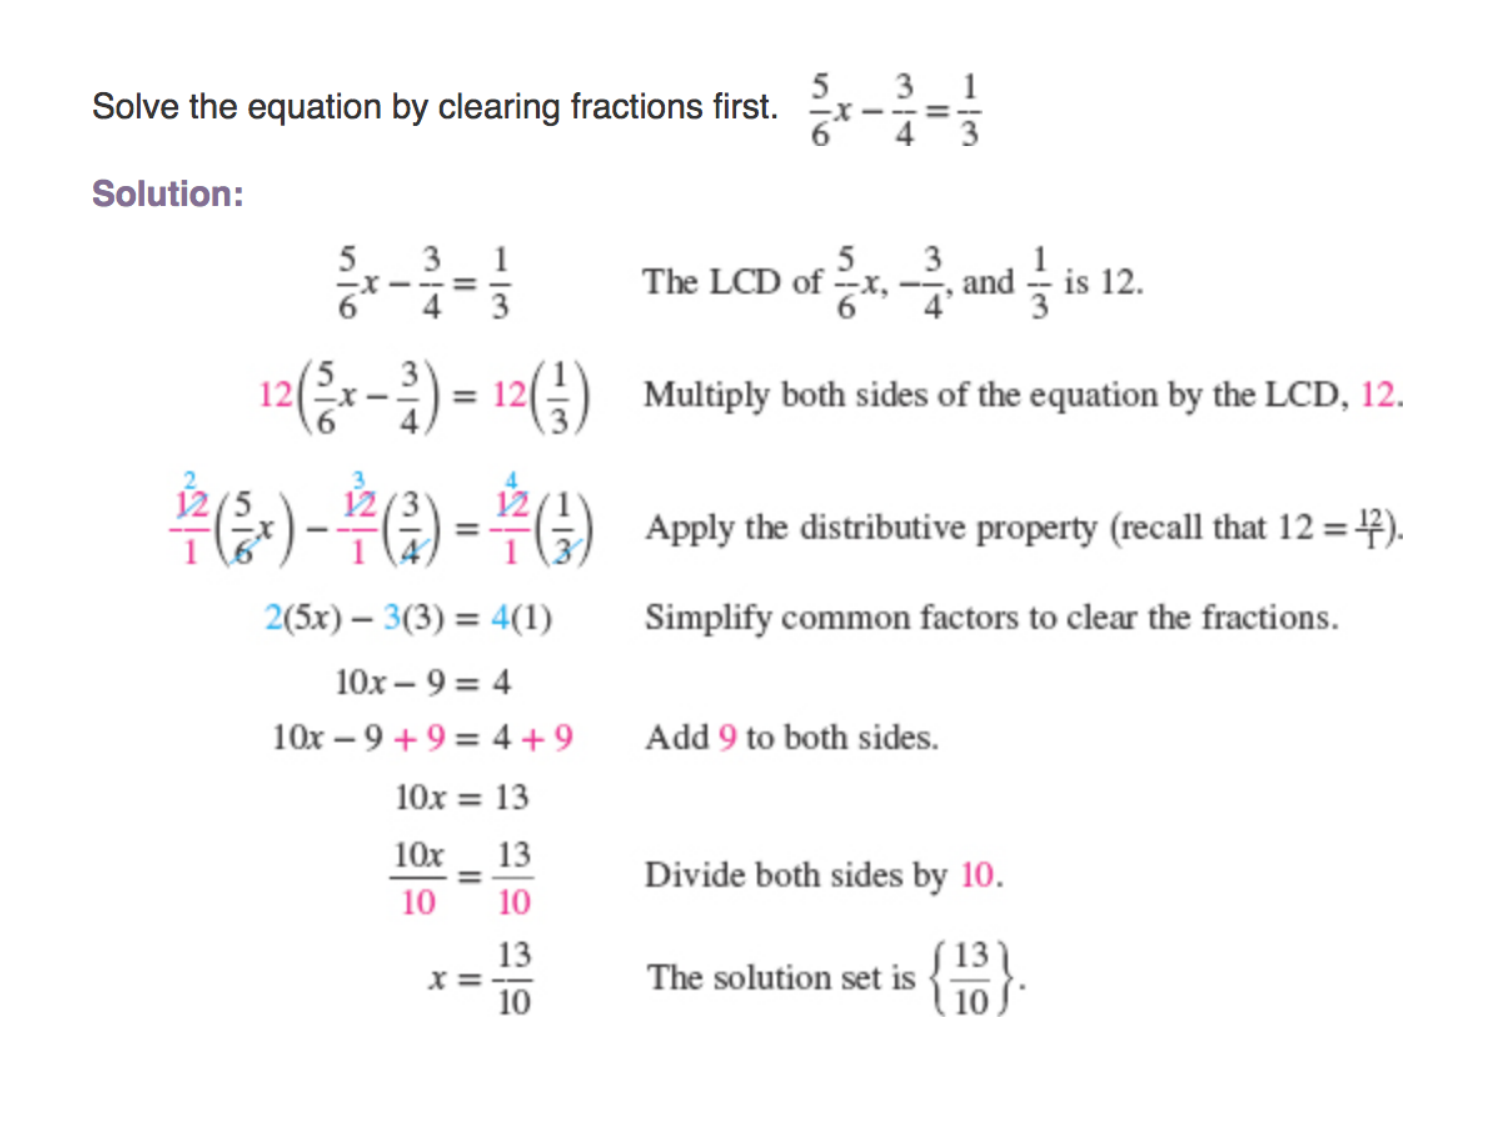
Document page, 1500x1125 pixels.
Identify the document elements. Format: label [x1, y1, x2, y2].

list [0, 66, 1500, 1027]
